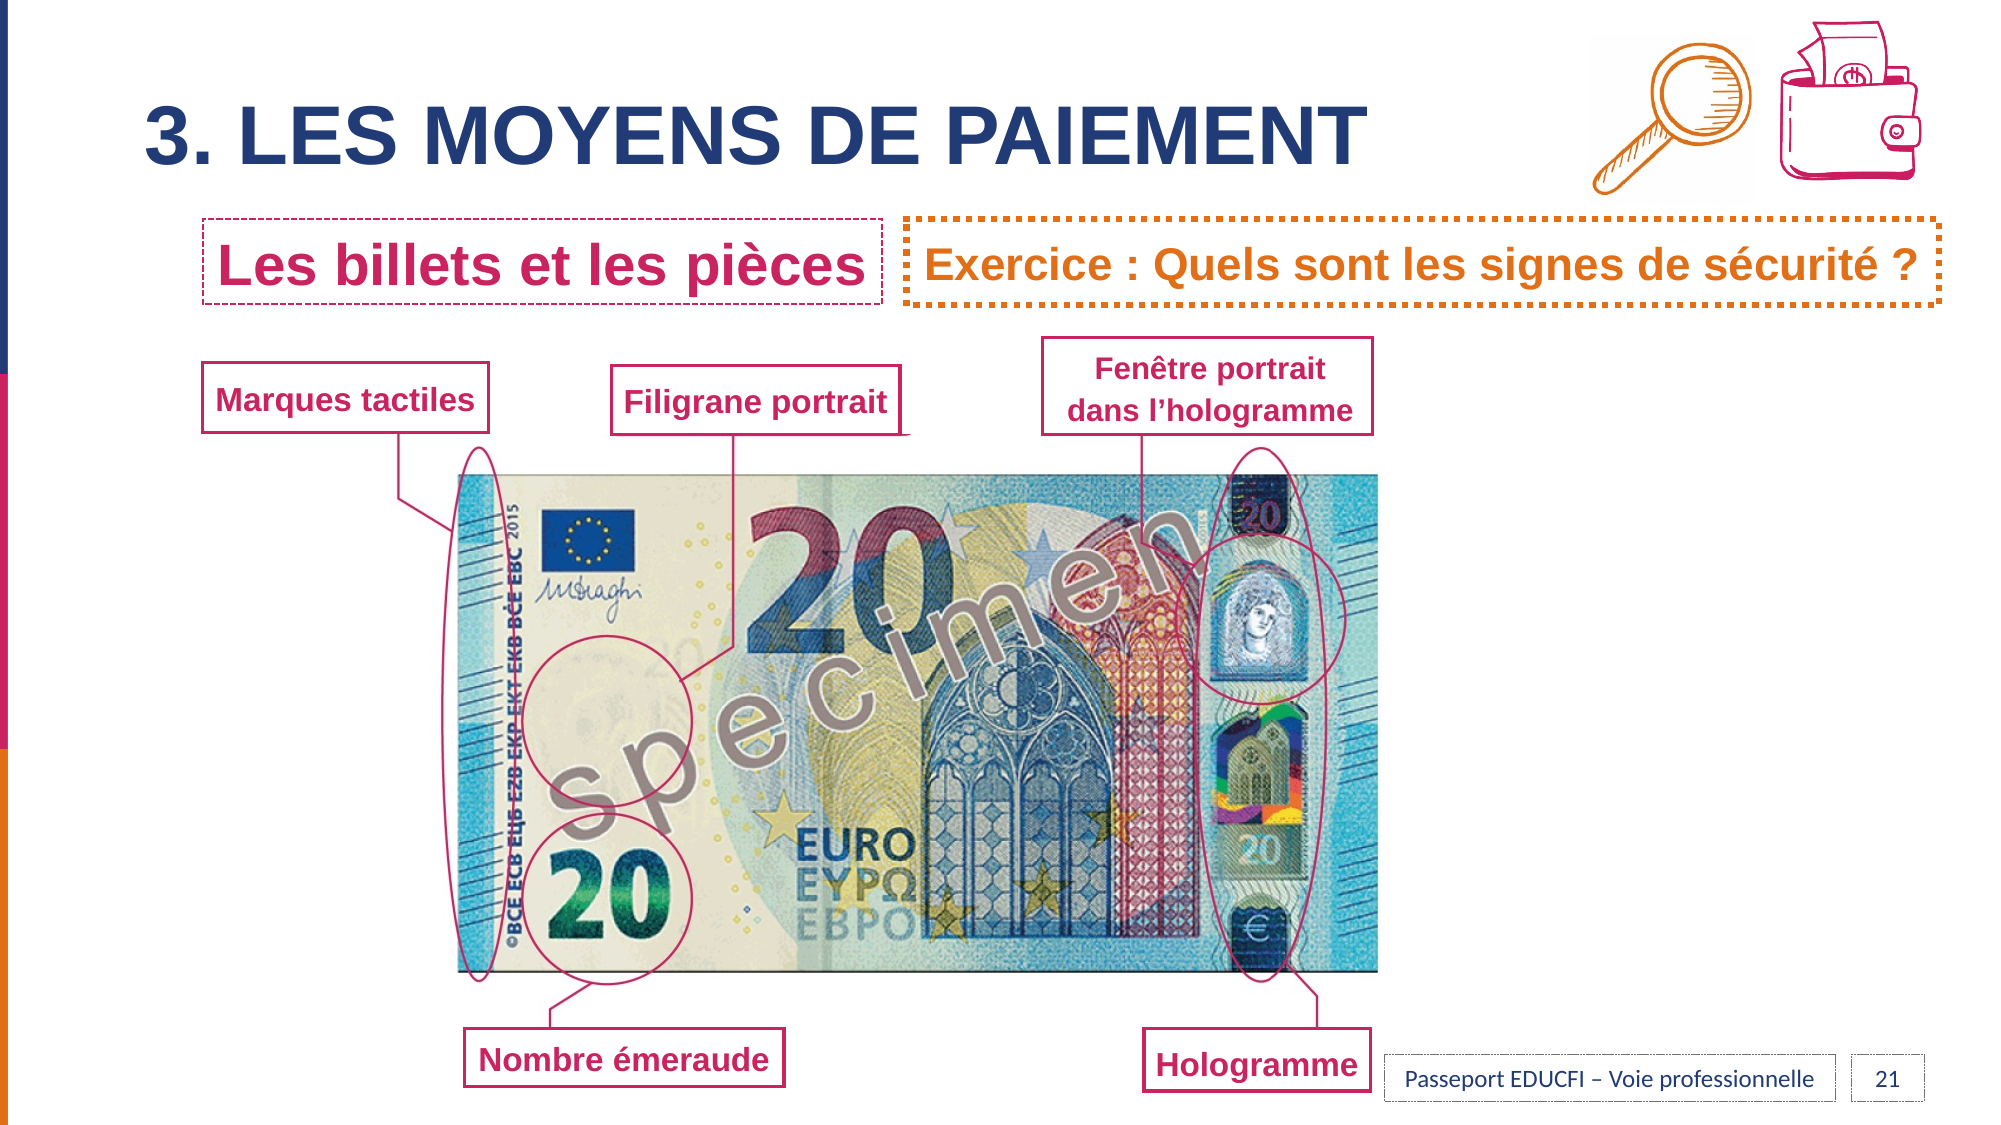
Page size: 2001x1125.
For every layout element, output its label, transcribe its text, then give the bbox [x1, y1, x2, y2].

text_box [202, 426, 489, 433]
text_box Nombre émeraude [464, 1030, 785, 1086]
text_box 3. LES MOYENS DE PAIEMENT [130, 84, 1588, 190]
picture [0, 0, 8, 1125]
text_box Hologramme [1143, 1035, 1371, 1091]
picture [1761, 11, 1940, 190]
text_box [611, 365, 901, 372]
text_box [611, 428, 901, 434]
text_box Les billets et les pièces [202, 219, 882, 305]
text_box [202, 362, 489, 370]
text_box Filigrane portrait [611, 372, 901, 428]
text_box [1143, 1028, 1371, 1035]
text_box Marques tactiles [202, 370, 489, 426]
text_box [906, 219, 1939, 305]
picture [1588, 35, 1756, 202]
text_box Fenêtre portrait dans l’hologramme [1045, 341, 1376, 434]
text_box 3. LES MOYENS DE PAIEMENT [1756, 84, 1761, 190]
text_box [1042, 337, 1373, 434]
footer Passeport EDUCFI – Voie professionnelle [1384, 1054, 1836, 1102]
slide_number 21 [1851, 1054, 1925, 1102]
picture [365, 434, 1391, 1028]
